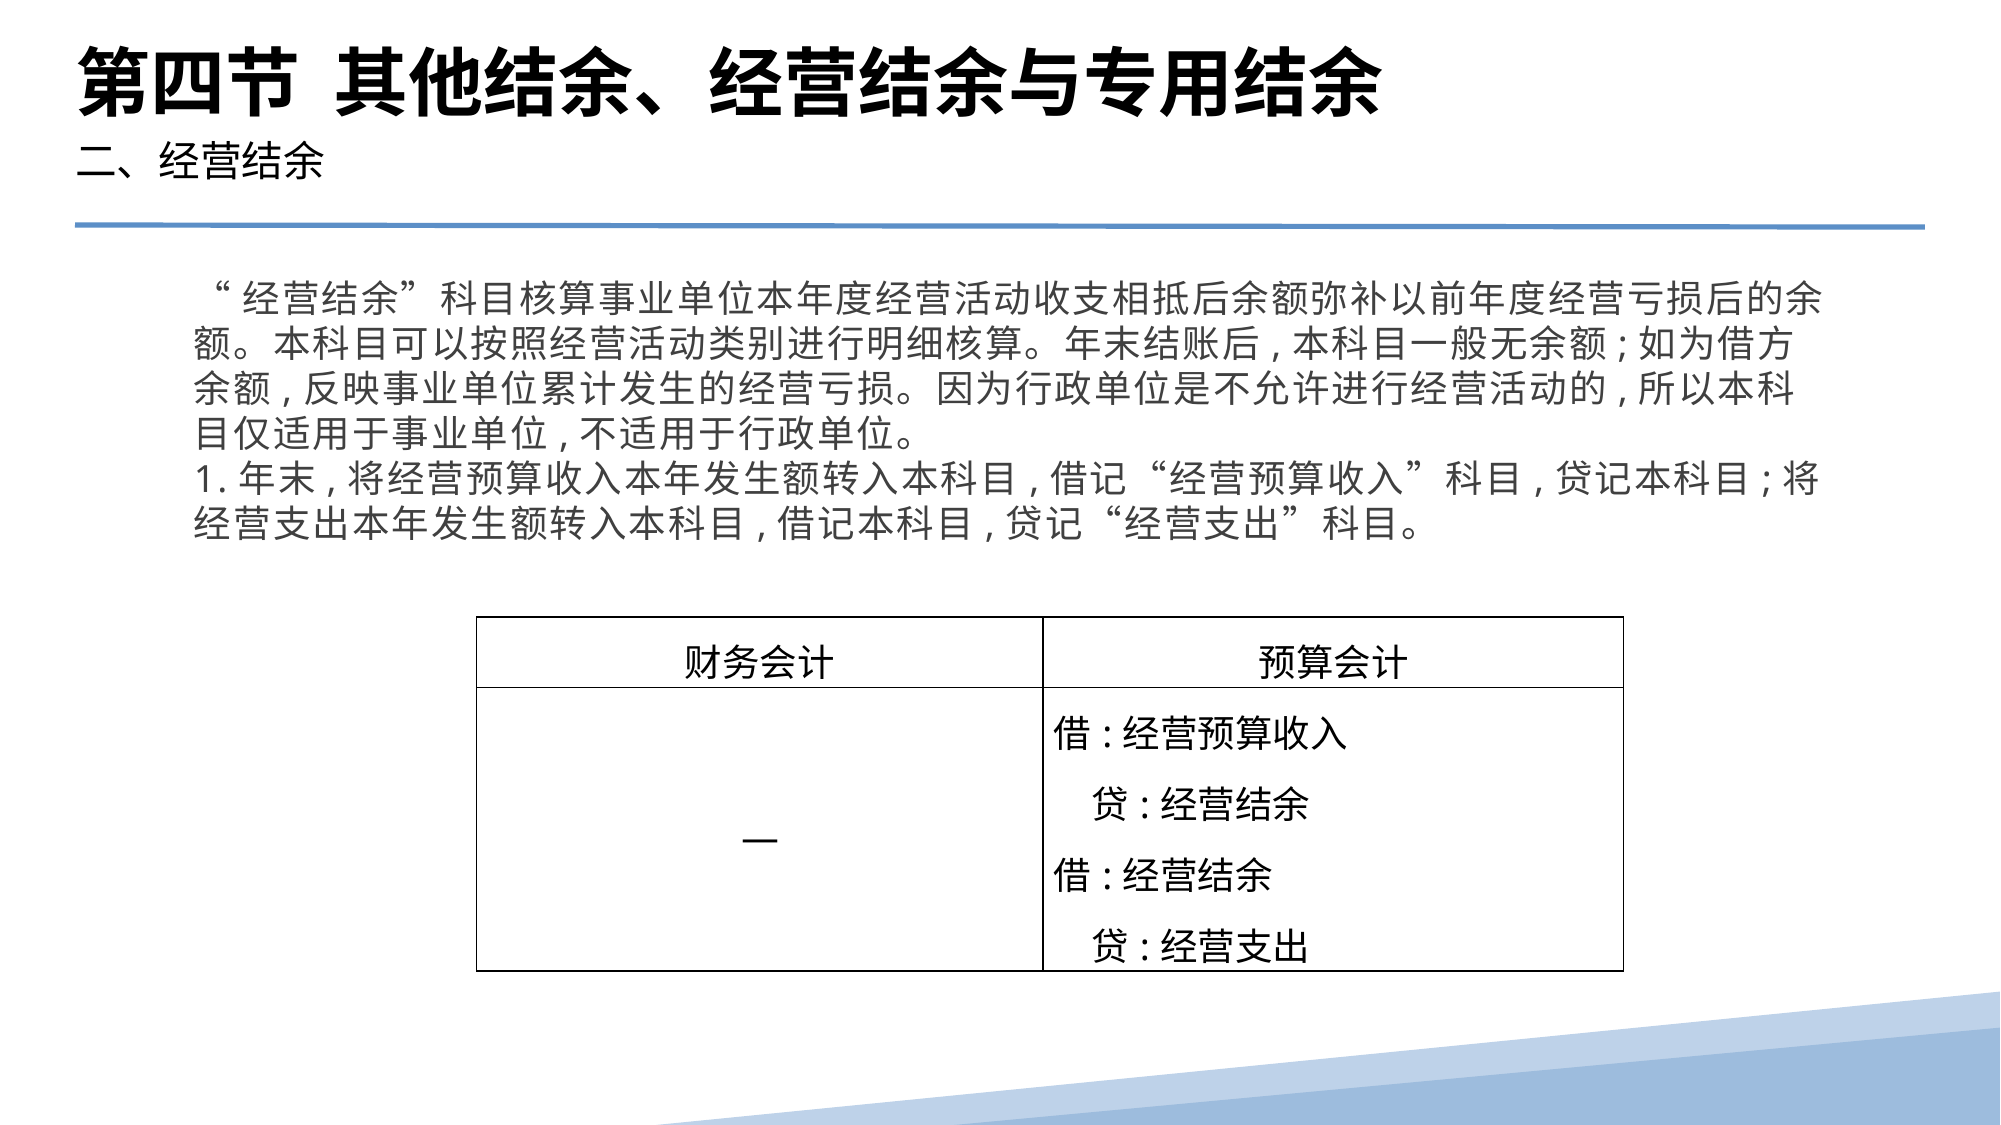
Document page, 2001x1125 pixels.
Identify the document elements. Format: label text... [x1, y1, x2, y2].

text_box 第四节 其他结余、经营结余与专用结余 [75, 24, 1925, 124]
text_box 二、经营结余 [75, 124, 1925, 200]
table_cell — [477, 688, 1042, 970]
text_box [656, 991, 2000, 1125]
table_cell 借:经营预算收入 贷:经营结余 借:经营结余 贷:经营支出 [1044, 688, 1623, 970]
text_box “经营结余”科目核算事业单位本年度经营活动收支相抵后余额弥补以前年度经营亏损后的余额。本科目可以按照经营活动类别进行明细核算。年末结账后,本科目一般无余额;如为借方余额,反映事业单位累计发生的经营亏损。因为行政单位是不允许进行经营活动的,所以本科目仅适用于事业单位,不适用于行政单位。 1.年末,将经营预算收入本年发生额转入本科目,借记“经营预算收入”科目,贷记本科目;将经营支出本年发生额转入本科目,借记本科目,贷记“经营支出”科目。 [183, 228, 1838, 652]
table_header 财务会计 [477, 618, 1042, 687]
table_header 预算会计 [1044, 618, 1623, 687]
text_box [74, 224, 1925, 228]
